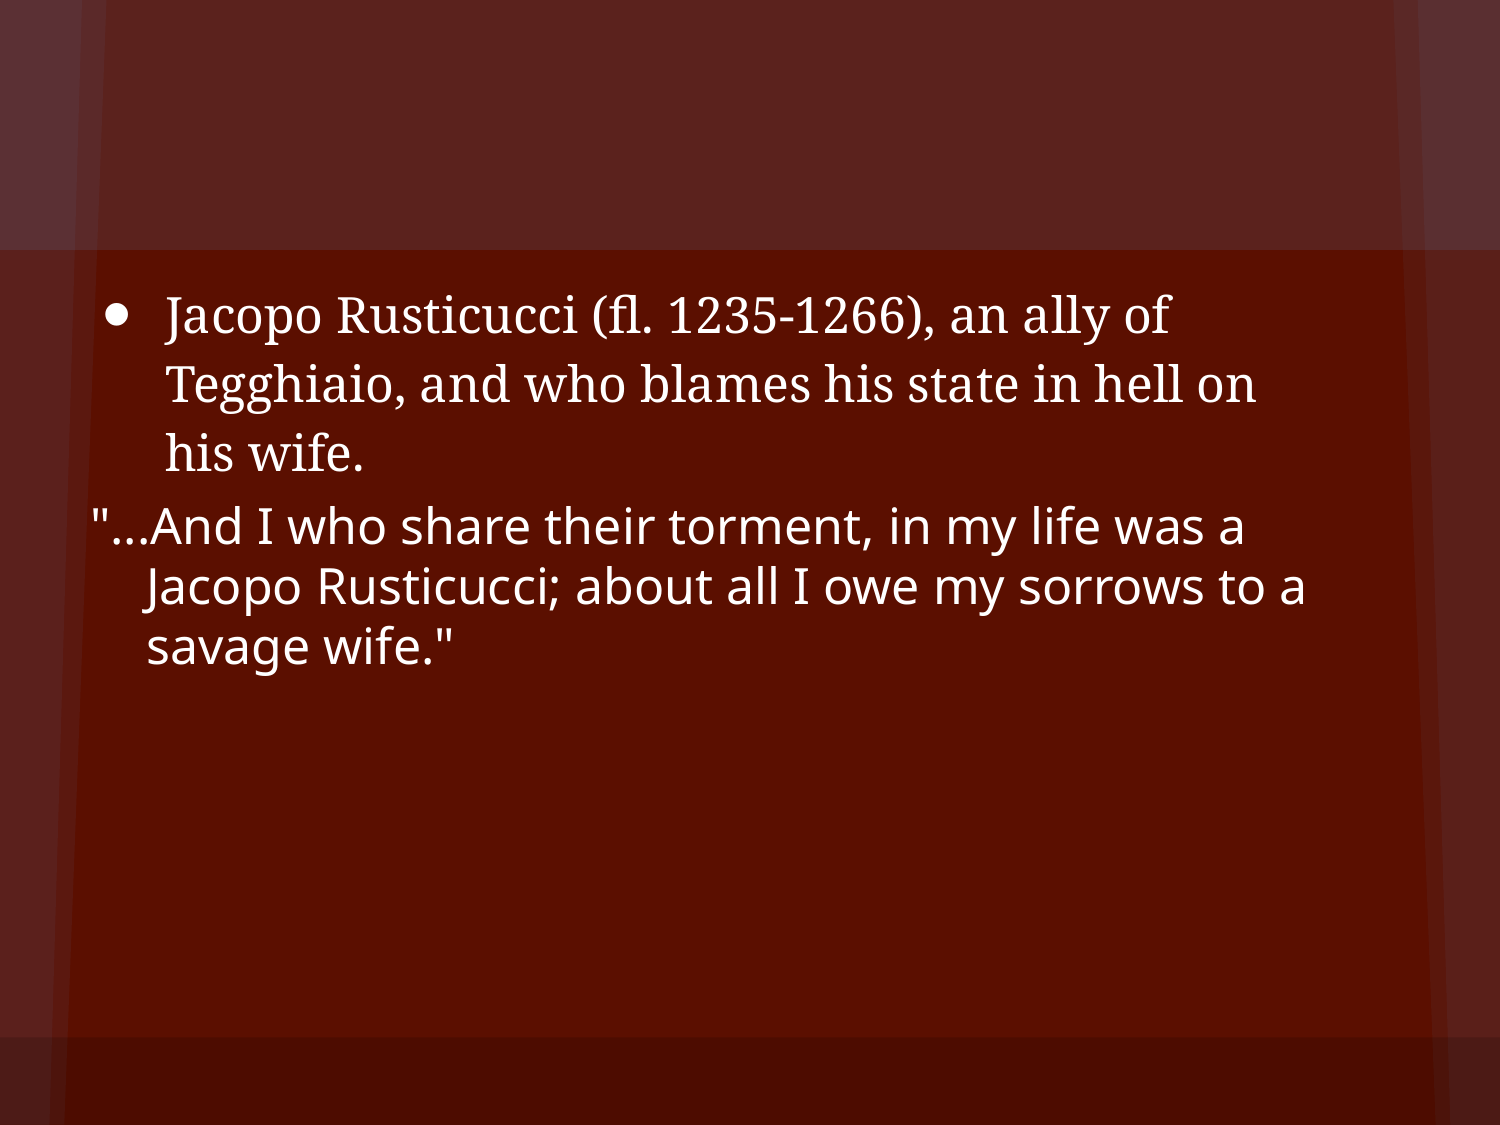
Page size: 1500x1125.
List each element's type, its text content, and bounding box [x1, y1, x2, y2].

list Jacopo Rusticucci (fl. 1235-1266), an ally of Tegghiaio, and who blames his state in hell on his wife. "...And I who share their torment, in my life was a Jacopo Rusticucci; about all I owe my sorrows to a savage wife." [75, 259, 1328, 928]
